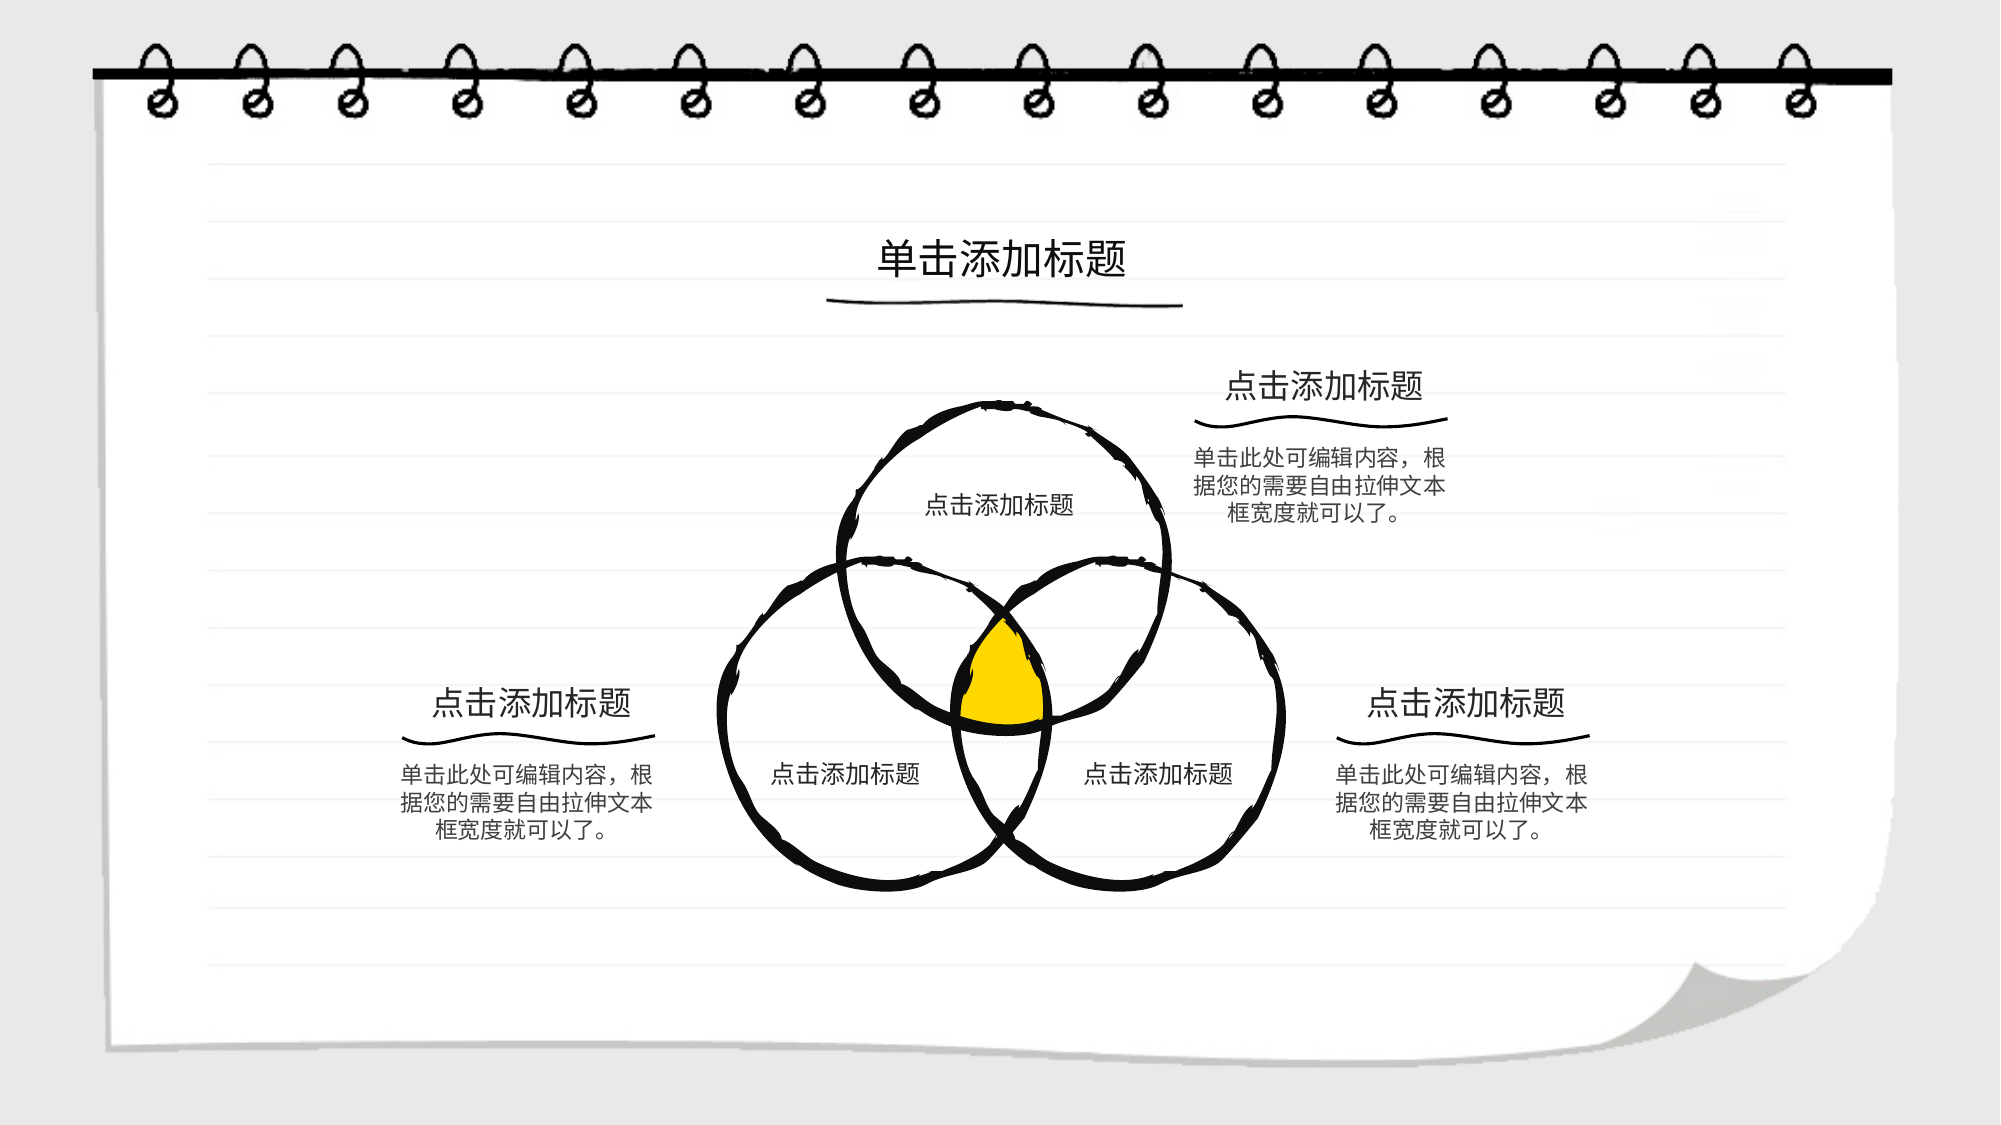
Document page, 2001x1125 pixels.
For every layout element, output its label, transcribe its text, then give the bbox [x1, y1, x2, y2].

picture [49, 17, 1935, 1106]
text_box [837, 569, 951, 727]
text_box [826, 225, 1183, 321]
text_box [737, 796, 1003, 892]
text_box [1005, 773, 1036, 832]
text_box [961, 716, 1042, 737]
text_box [961, 619, 1043, 724]
text_box [968, 766, 1268, 892]
text_box [950, 555, 1286, 761]
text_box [1319, 674, 1604, 852]
text_box 点击添加标题 [1036, 751, 1280, 796]
text_box [835, 399, 1172, 571]
text_box 点击添加标题 [877, 482, 1121, 528]
text_box [1053, 574, 1172, 726]
text_box [1003, 613, 1053, 751]
text_box [716, 555, 1003, 760]
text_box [1177, 358, 1462, 535]
text_box 点击添加标题 [724, 751, 968, 796]
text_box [384, 674, 670, 852]
